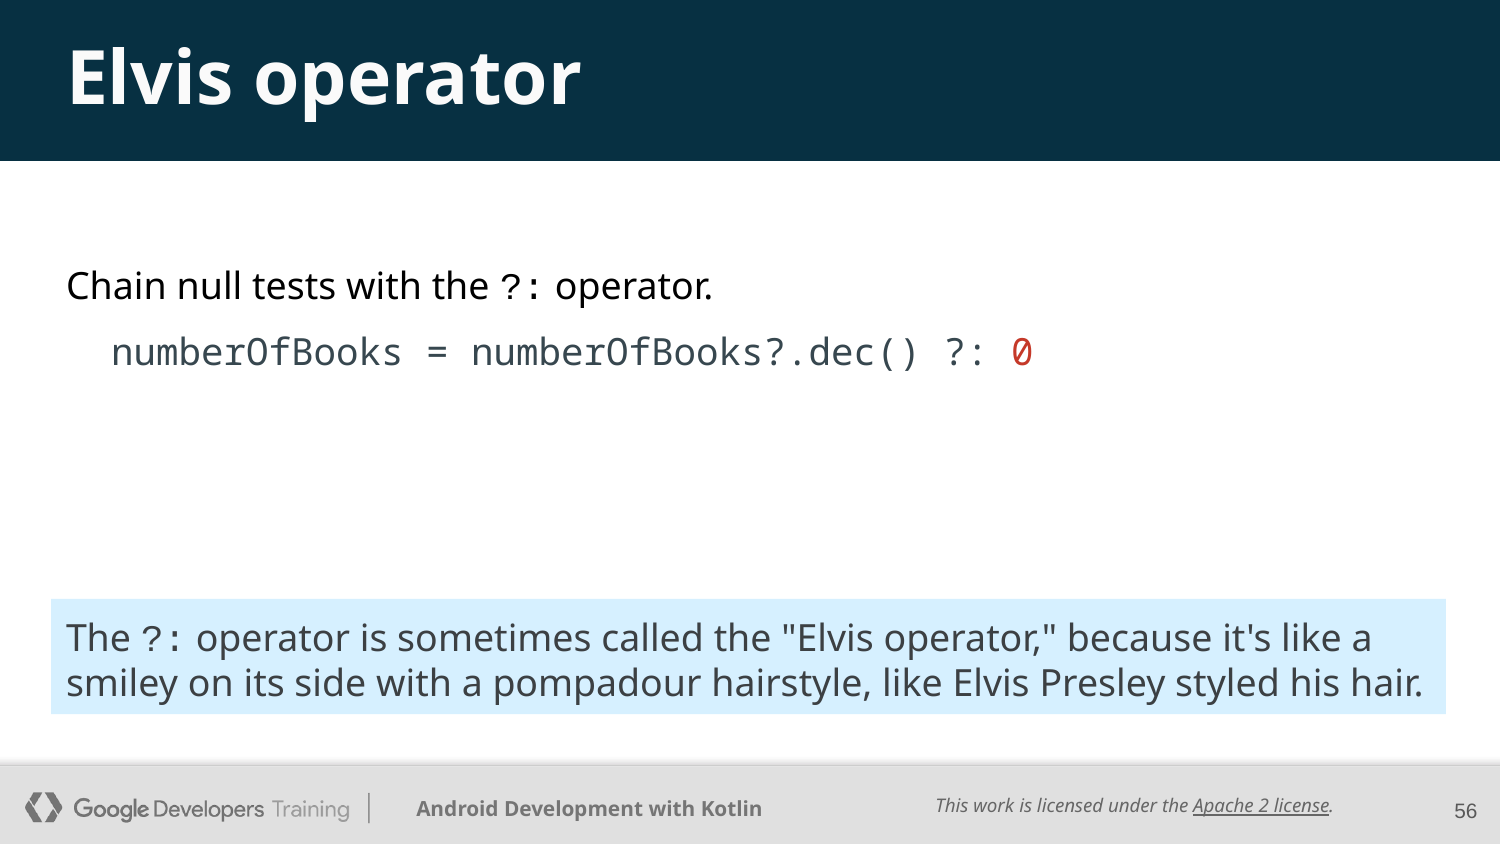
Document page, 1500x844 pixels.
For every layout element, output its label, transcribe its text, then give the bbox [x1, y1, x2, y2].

list Chain null tests with the ?: operator. numberOfBooks = numberOfBooks?.dec() ?: 0 [51, 247, 1429, 426]
text_box The ?: operator is sometimes called the "Elvis operator," because it's like a smiley on its side with a pompadour hairstyle, like Elvis Presley styled his hair. [51, 598, 1446, 715]
title Elvis operator [51, 40, 1472, 135]
picture [0, 161, 1500, 844]
slide_number ‹#› [1402, 777, 1493, 842]
